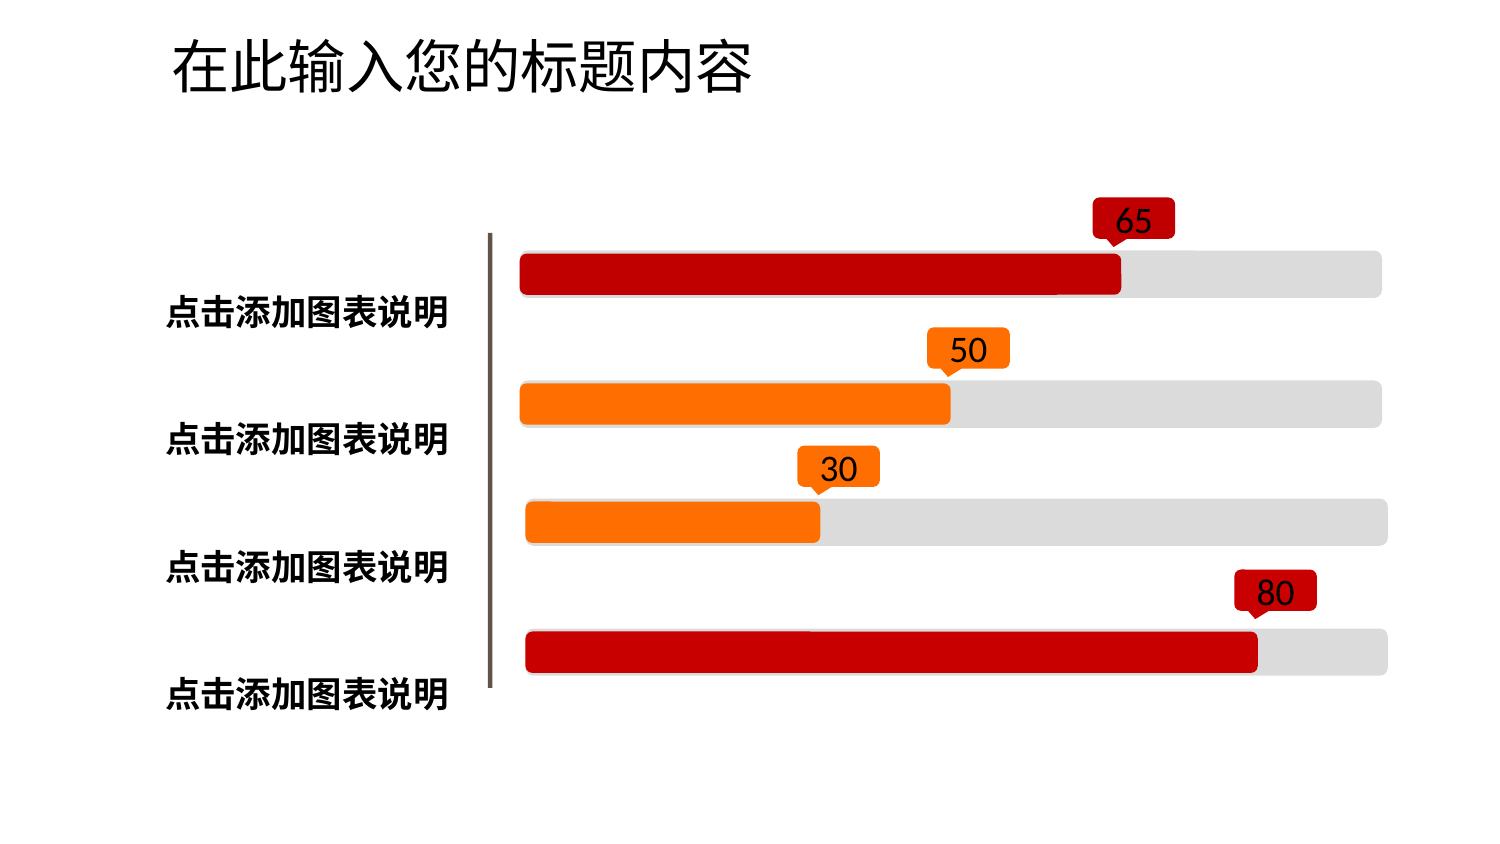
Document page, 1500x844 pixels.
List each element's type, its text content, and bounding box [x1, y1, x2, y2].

text_box 点击添加图表说明 点击添加图表说明 点击添加图表说明 点击添加图表说明 [123, 197, 490, 723]
text_box 在此输入您的标题内容 [156, 22, 793, 108]
text_box [525, 498, 1388, 546]
text_box [525, 501, 821, 543]
text_box 65 [1092, 197, 1176, 248]
text_box [520, 380, 1383, 428]
text_box 50 [926, 327, 1010, 377]
text_box [519, 253, 1122, 295]
text_box [520, 250, 1383, 298]
text_box [519, 383, 951, 425]
text_box 80 [1234, 569, 1317, 620]
text_box [525, 628, 1388, 676]
text_box [525, 631, 1258, 673]
text_box 30 [797, 445, 880, 496]
